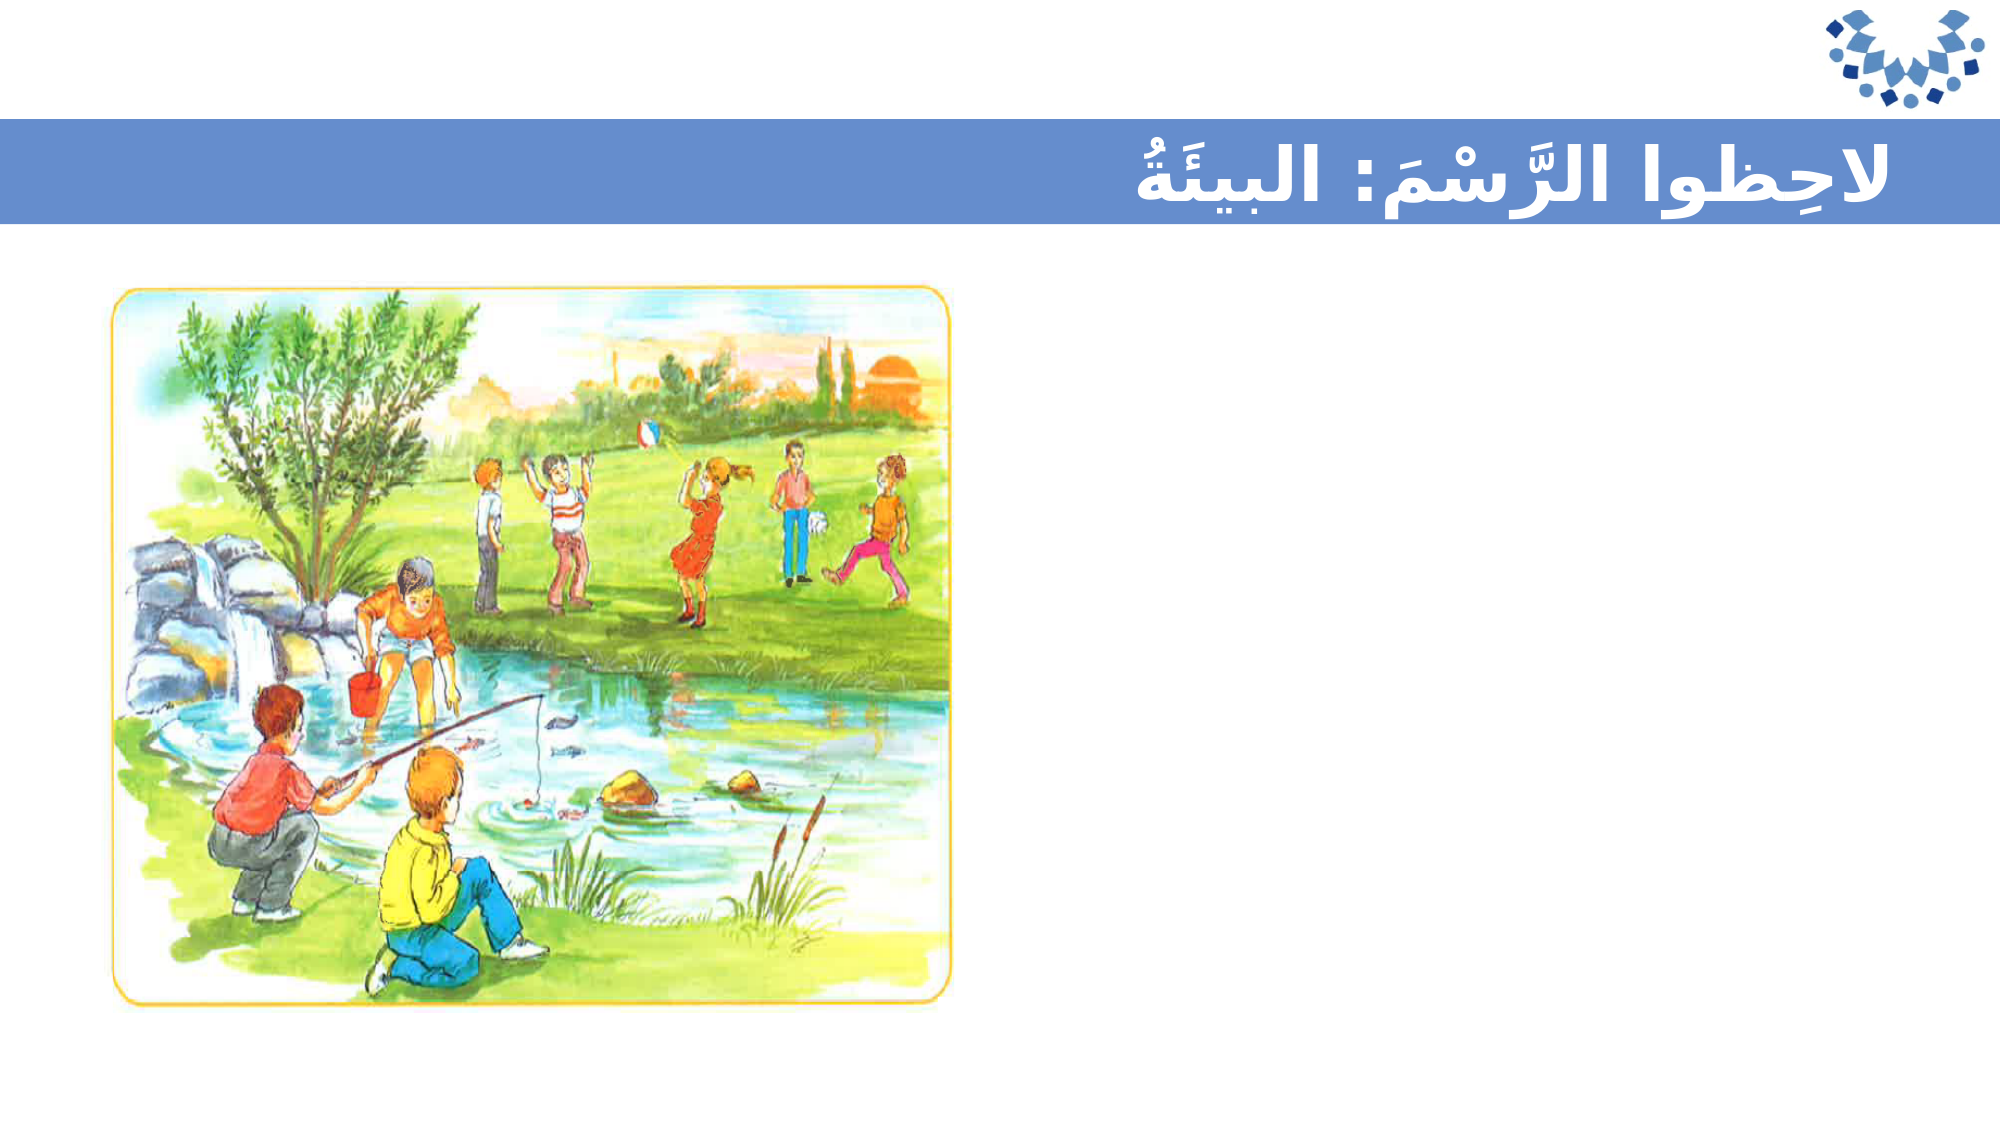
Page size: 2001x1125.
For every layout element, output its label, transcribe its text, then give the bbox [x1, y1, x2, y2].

text_box لاحِظوا الرَّسْمَ: البيئَةُ [0, 119, 2000, 225]
picture [1816, 10, 1992, 114]
picture [101, 280, 965, 1013]
